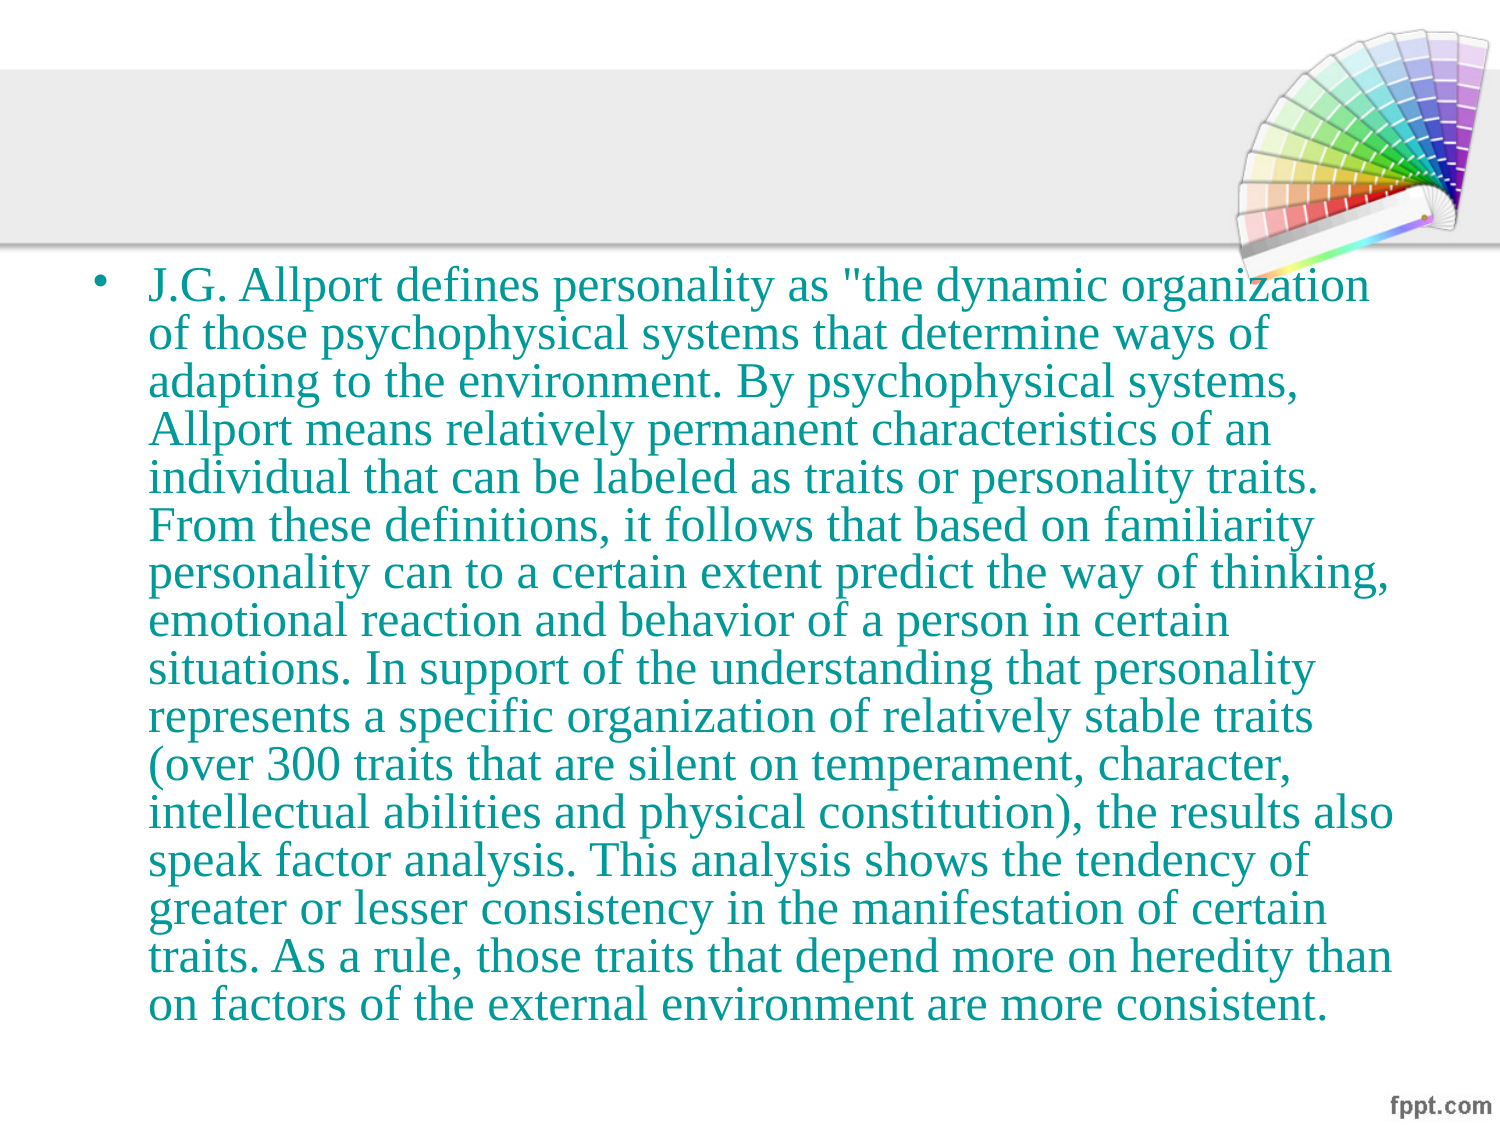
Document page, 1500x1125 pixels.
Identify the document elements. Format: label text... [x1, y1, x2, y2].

picture [0, 0, 1500, 1125]
list J.G. Allport defines personality as "the dynamic organization of those psychophysical systems that determine ways of adapting to the environment. By psychophysical systems, Allport means relatively permanent characteristics of an individual that can be labeled as traits or personality traits. From these definitions, it follows that based on familiarity personality can to a certain extent predict the way of thinking, emotional reaction and behavior of a person in certain situations. In support of the understanding that personality represents a specific organization of relatively stable traits (over 300 traits that are silent on temperament, character, intellectual abilities and physical constitution), the results also speak factor analysis. This analysis shows the tendency of greater or lesser consistency in the manifestation of certain traits. As a rule, those traits that depend more on heredity than on factors of the external environment are more consistent. [76, 255, 1427, 1012]
